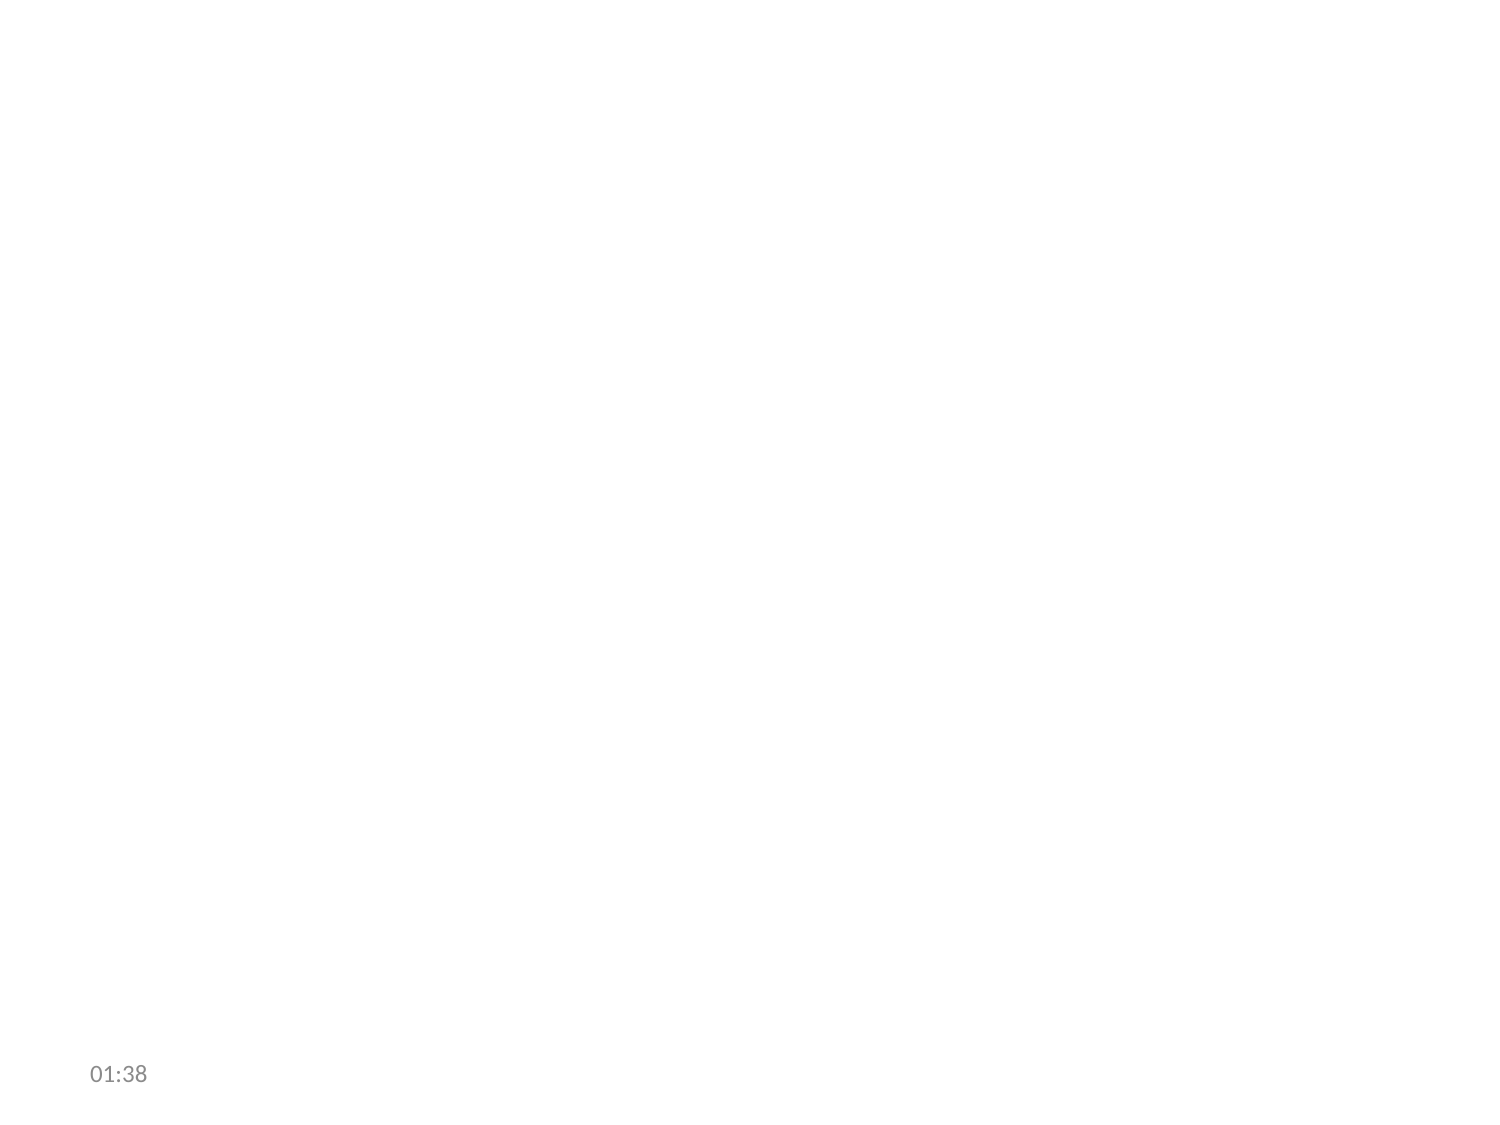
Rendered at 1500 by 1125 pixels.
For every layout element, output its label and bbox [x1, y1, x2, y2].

slide_number [75, 1042, 425, 1103]
